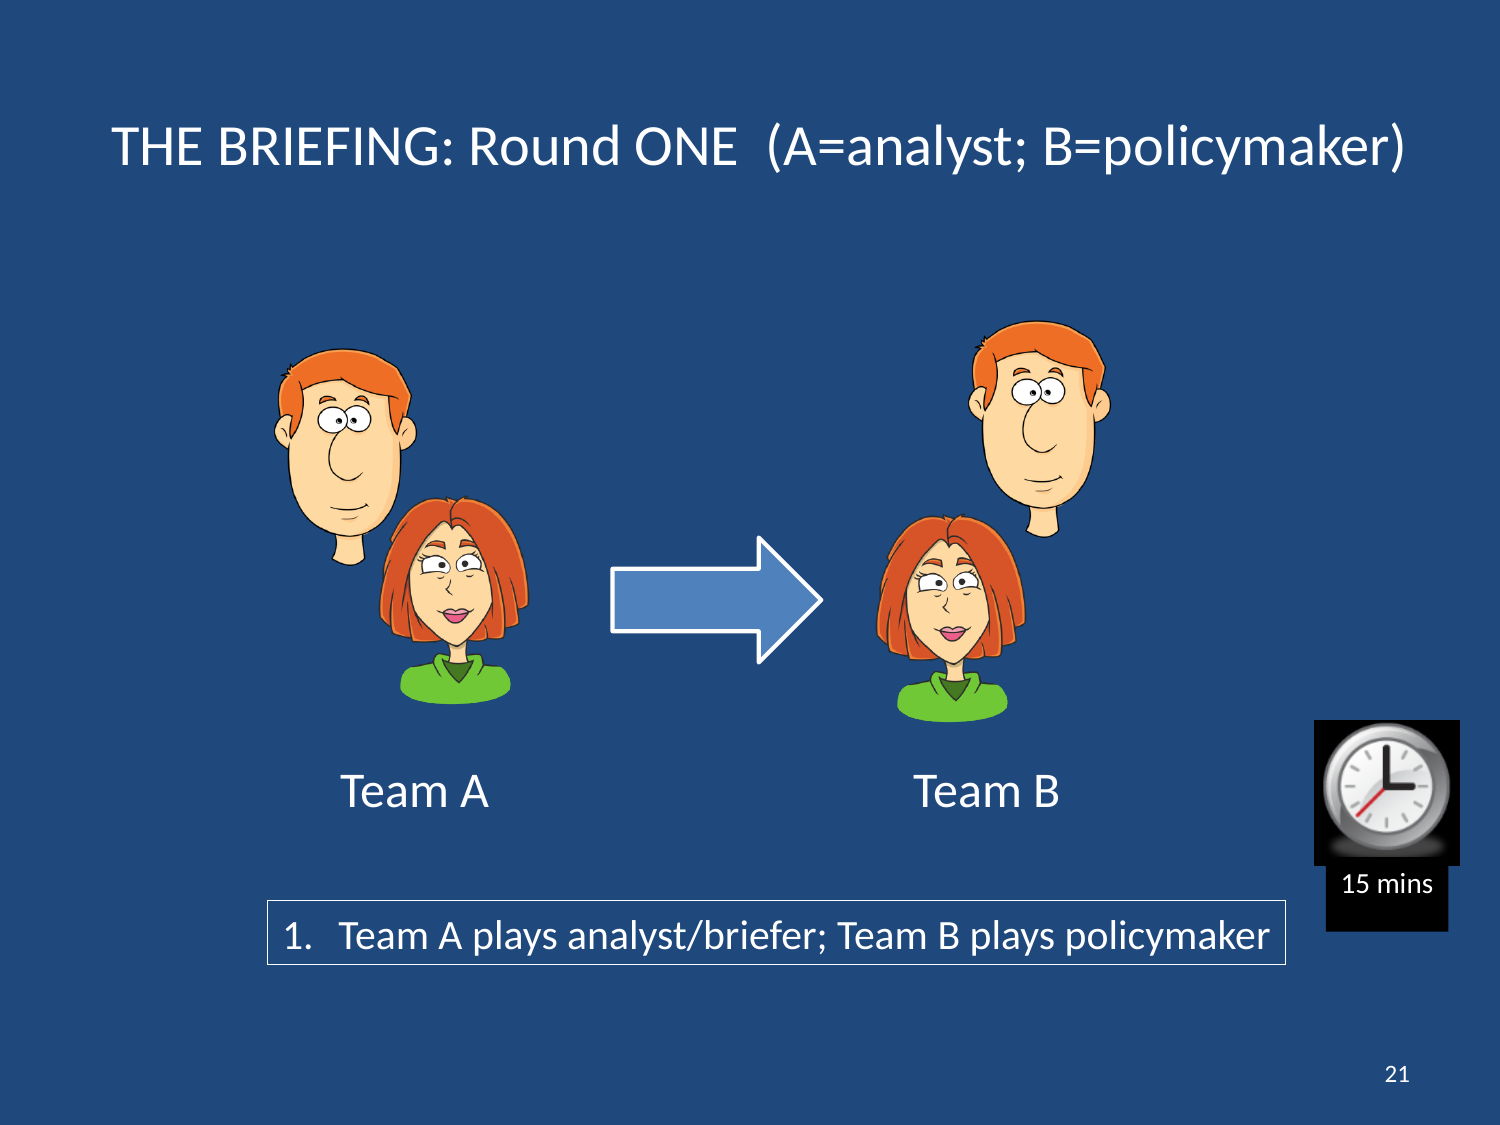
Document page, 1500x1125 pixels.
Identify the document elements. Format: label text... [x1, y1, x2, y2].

text_box THE BRIEFING: Round ONE (A=analyst; B=policymaker) [16, 99, 1500, 268]
picture [821, 305, 1161, 743]
picture [1314, 719, 1461, 866]
text_box [610, 535, 815, 665]
text_box 15 mins [1325, 875, 1449, 932]
slide_number 21 [1074, 1042, 1425, 1103]
text_box Team A plays analyst/briefer; Team B plays policymaker [267, 900, 1286, 965]
text_box Team A [325, 750, 505, 826]
picture [216, 333, 576, 726]
text_box Team B [898, 750, 1076, 826]
